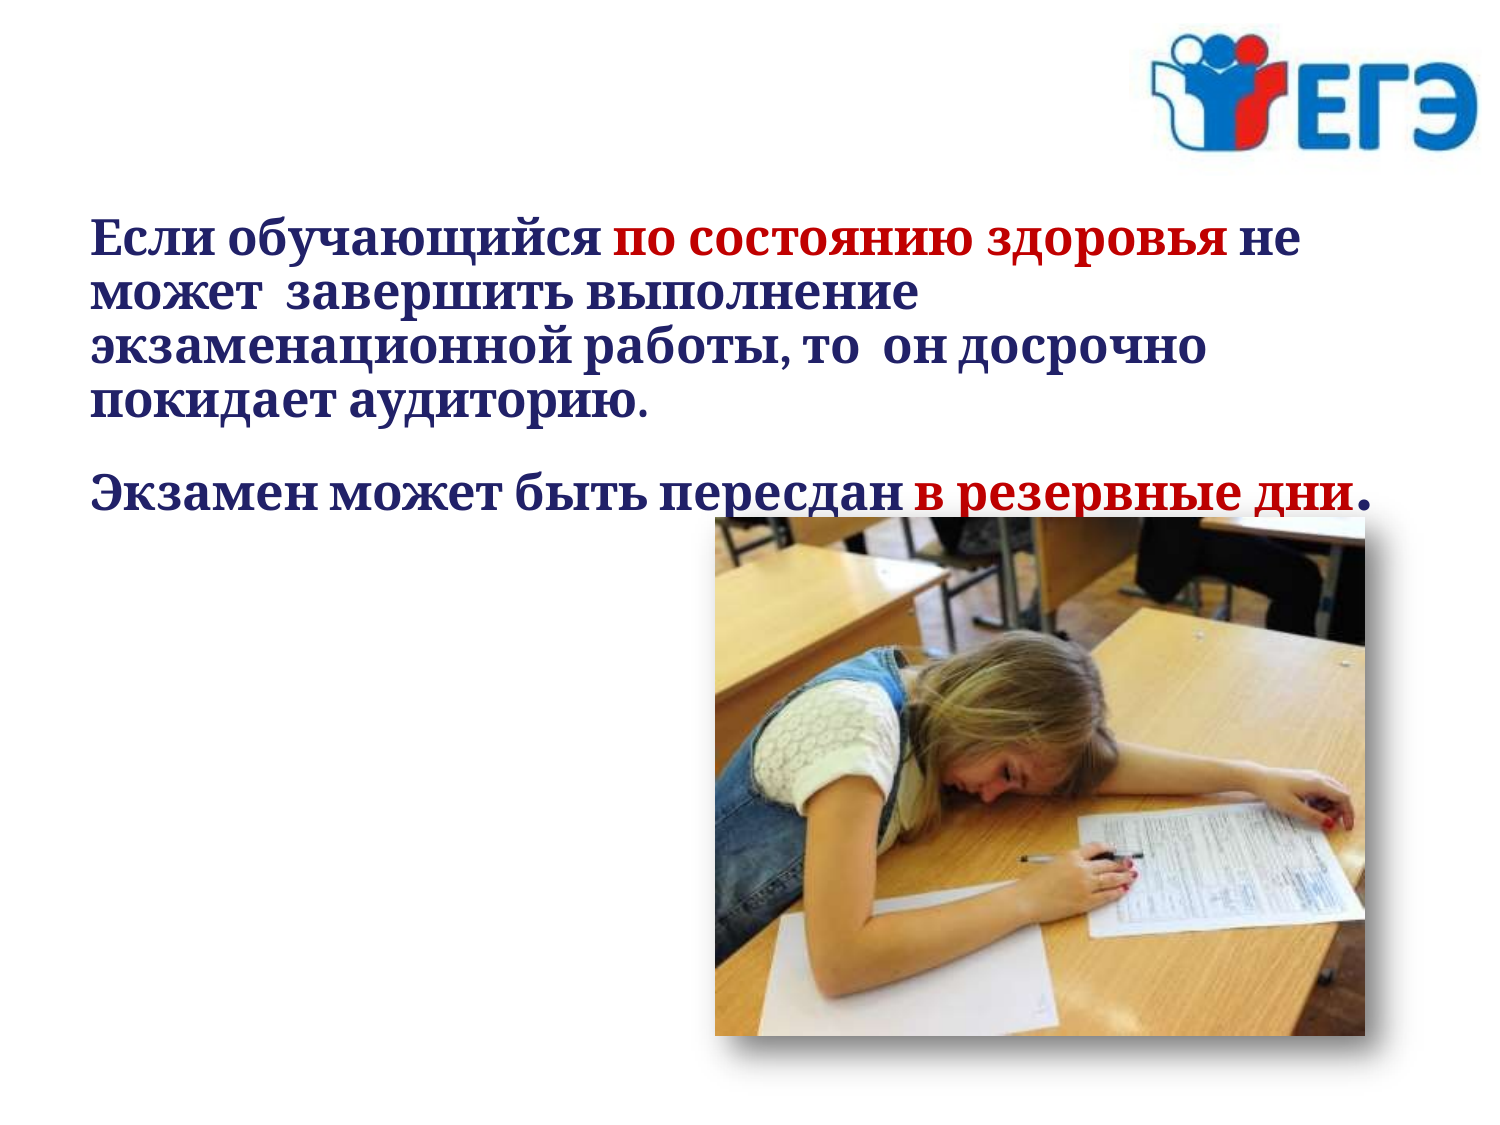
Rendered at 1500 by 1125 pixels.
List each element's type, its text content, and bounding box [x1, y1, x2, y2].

title Если обучающийся по состоянию здоровья не может завершить выполнение экзаменационной работы, то он досрочно покидает аудиторию. Экзамен может быть пересдан в резервные дни. [87, 202, 1385, 526]
picture [1128, 23, 1482, 176]
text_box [691, 492, 1425, 1097]
